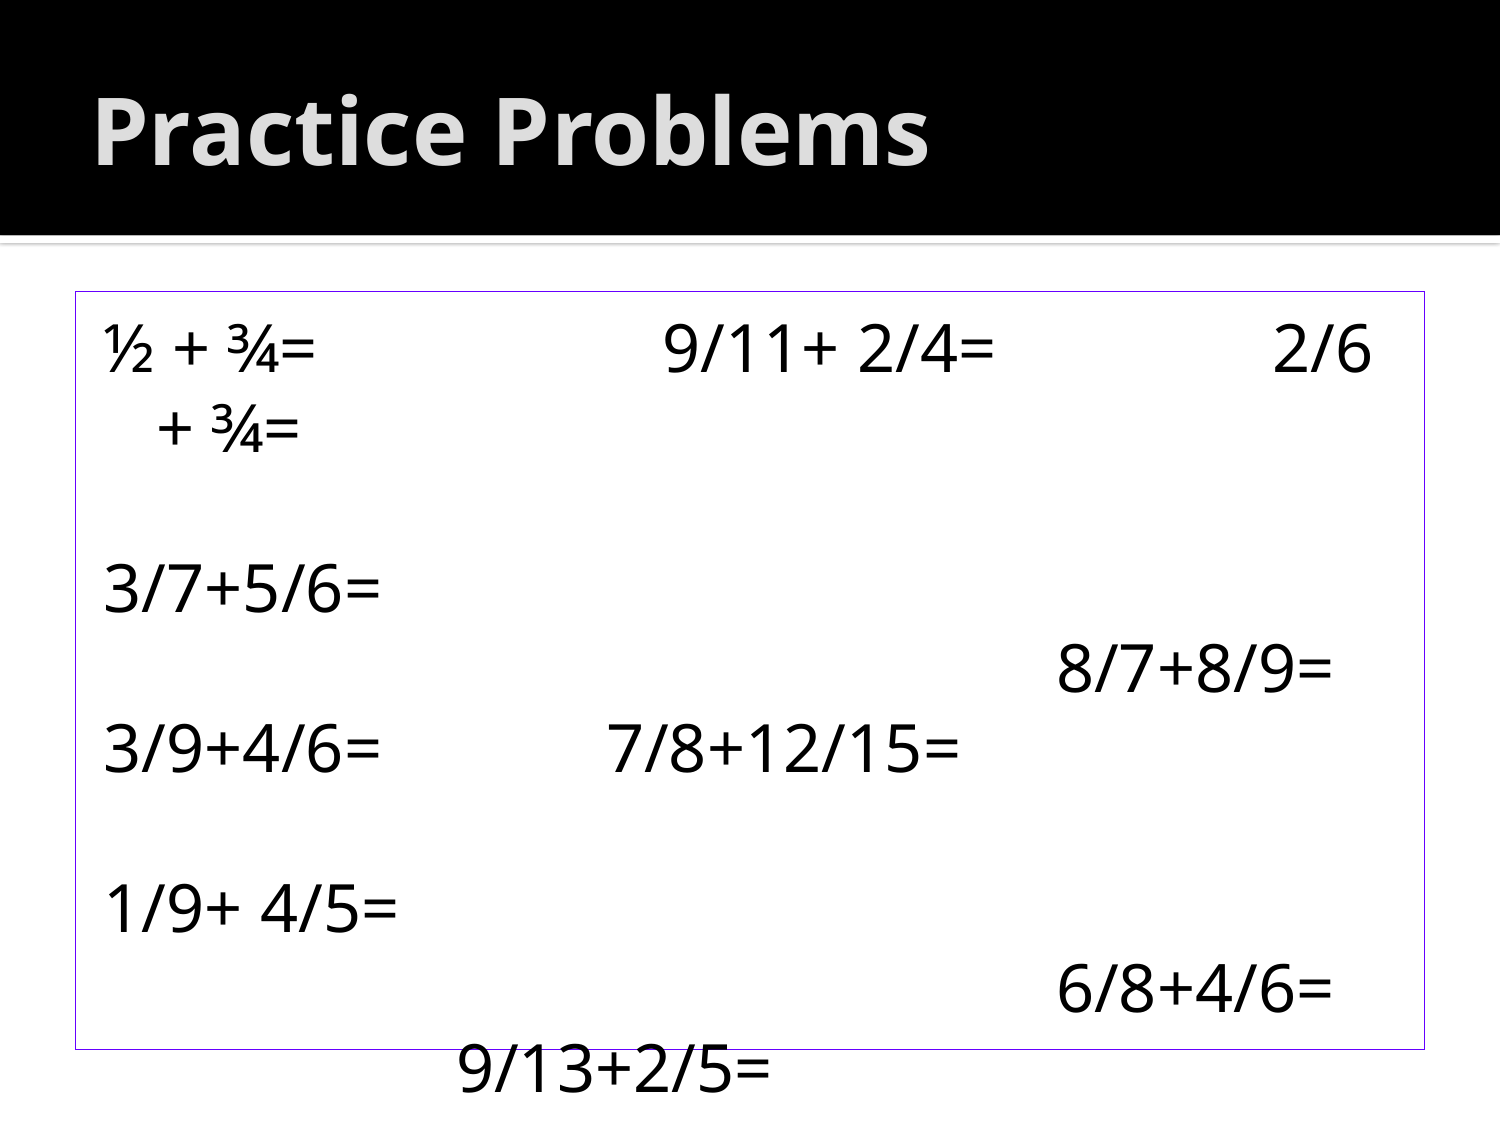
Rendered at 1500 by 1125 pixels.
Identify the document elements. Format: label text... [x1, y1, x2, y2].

title Practice Problems [75, 25, 1425, 231]
list ½ + ¾= 9/11+ 2/4= 2/6 + ¾= 3/7+5/6= 8/7+8/9= 3/9+4/6= 7/8+12/15= 1/9+ 4/5= 6/8+4/6= 9/13+2/5= [75, 291, 1425, 1050]
